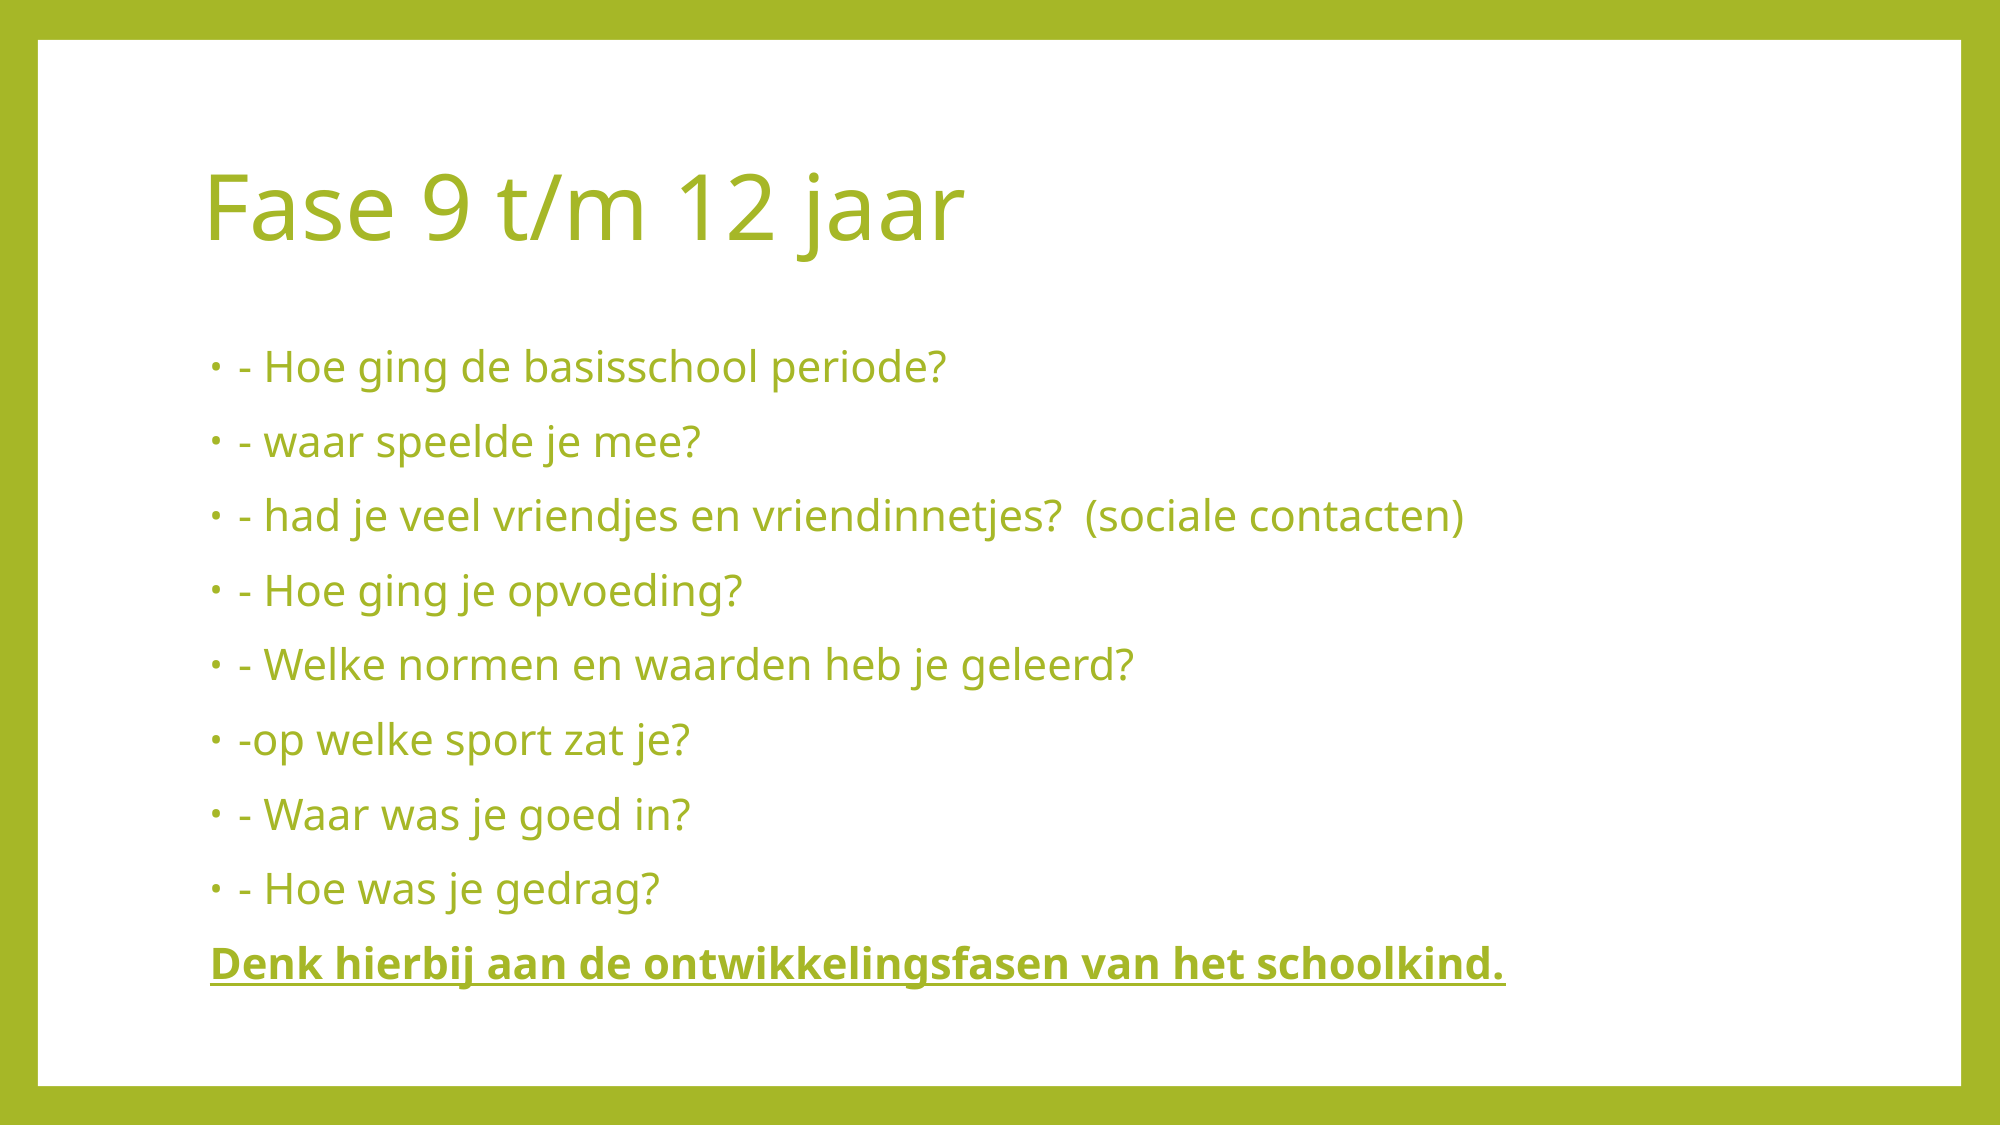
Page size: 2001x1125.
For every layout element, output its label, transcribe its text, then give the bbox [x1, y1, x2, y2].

title Fase 9 t/m 12 jaar [187, 99, 1808, 323]
list - Hoe ging de basisschool periode? - waar speelde je mee? - had je veel vriendjes en vriendinnetjes? (sociale contacten) - Hoe ging je opvoeding? - Welke normen en waarden heb je geleerd? -op welke sport zat je? - Waar was je goed in? - Hoe was je gedrag? Denk hierbij aan de ontwikkelingsfasen van het schoolkind. [187, 337, 1808, 1000]
